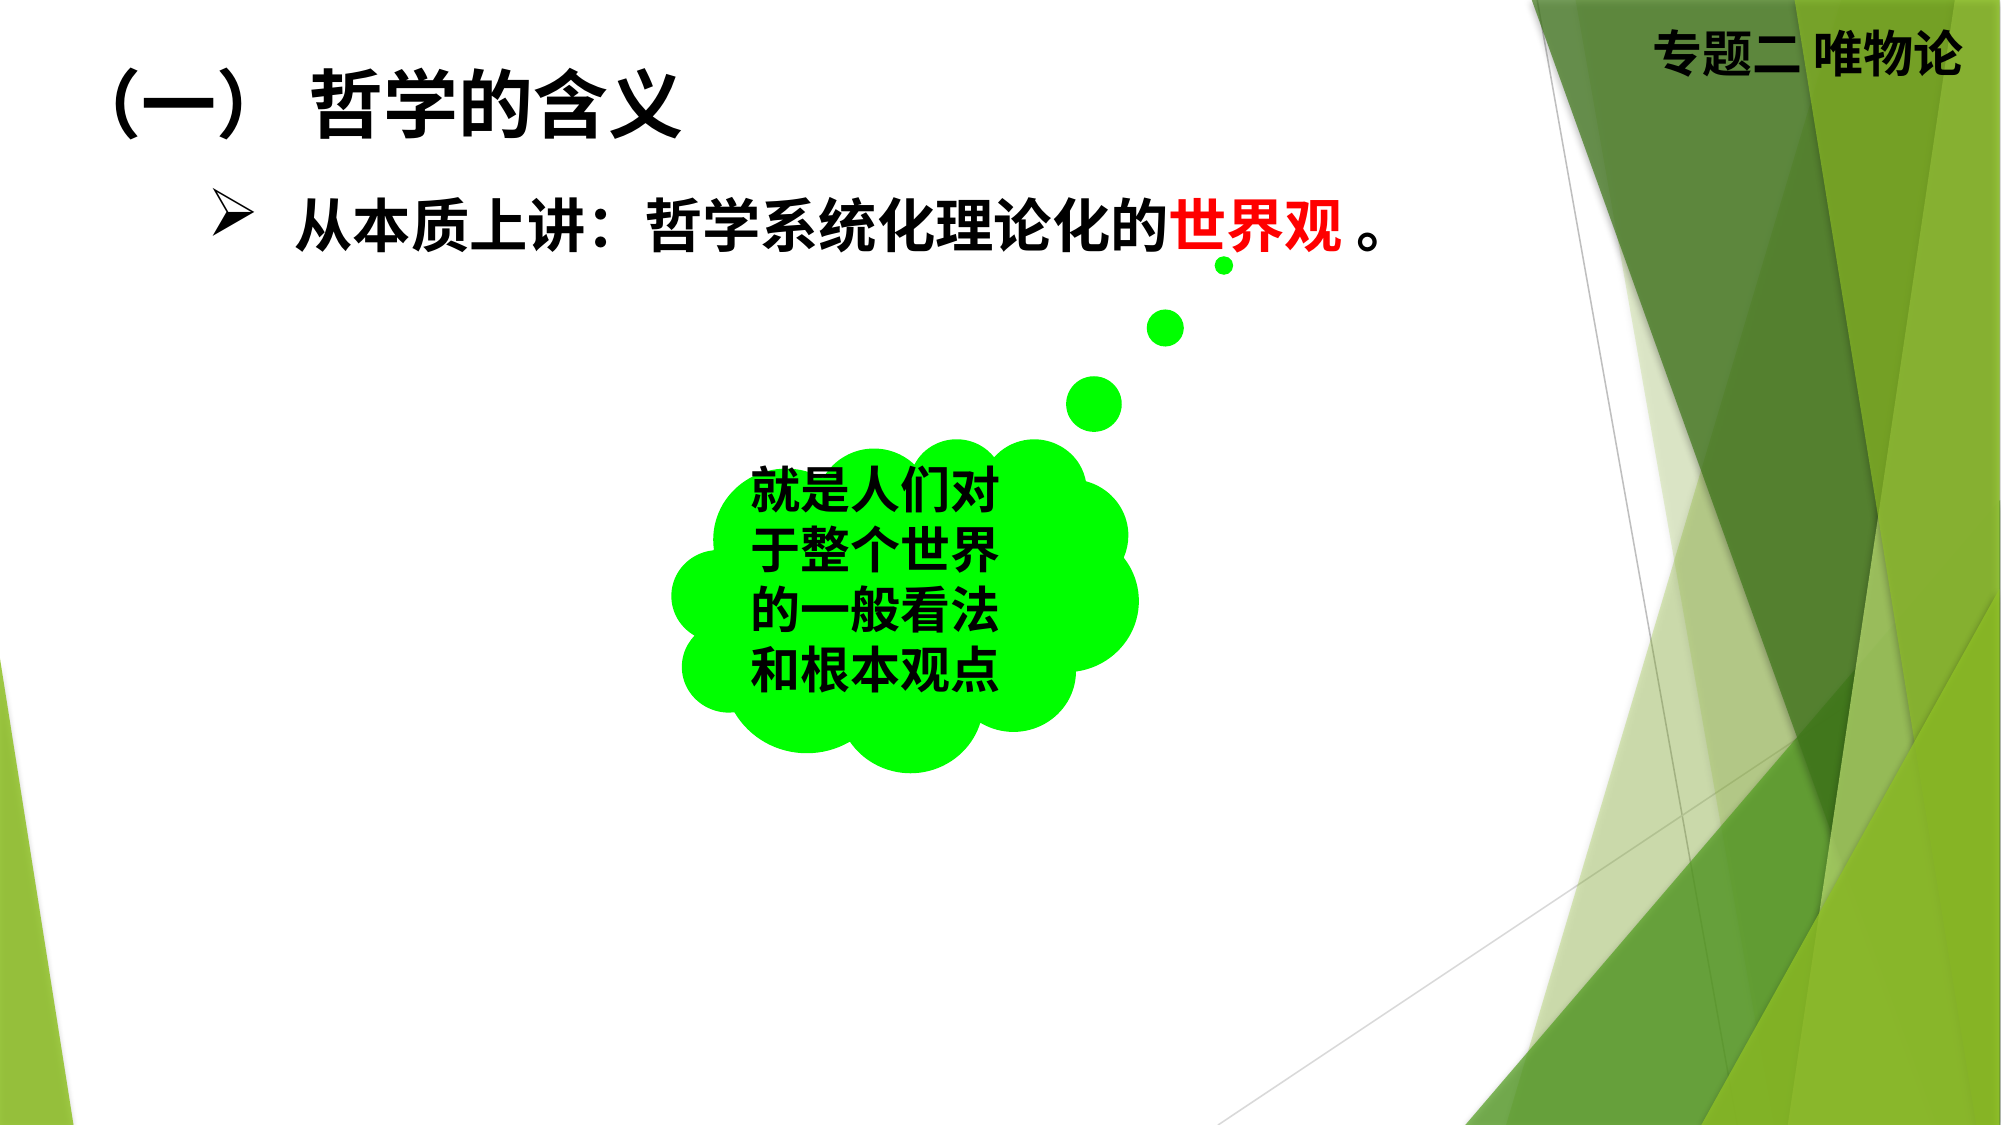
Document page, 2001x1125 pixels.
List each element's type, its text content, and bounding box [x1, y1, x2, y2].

text_box 就是人们对于整个世界的一般看法和根本观点 [1066, 376, 1122, 432]
text_box （一） 哲学的含义 [51, 50, 1117, 155]
text_box 就是人们对于整个世界的一般看法和根本观点 [1146, 309, 1184, 347]
text_box 从本质上讲：哲学系统化理论化的世界观 。 [192, 173, 1554, 269]
text_box 就是人们对于整个世界的一般看法和根本观点 [671, 439, 1139, 774]
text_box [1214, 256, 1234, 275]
